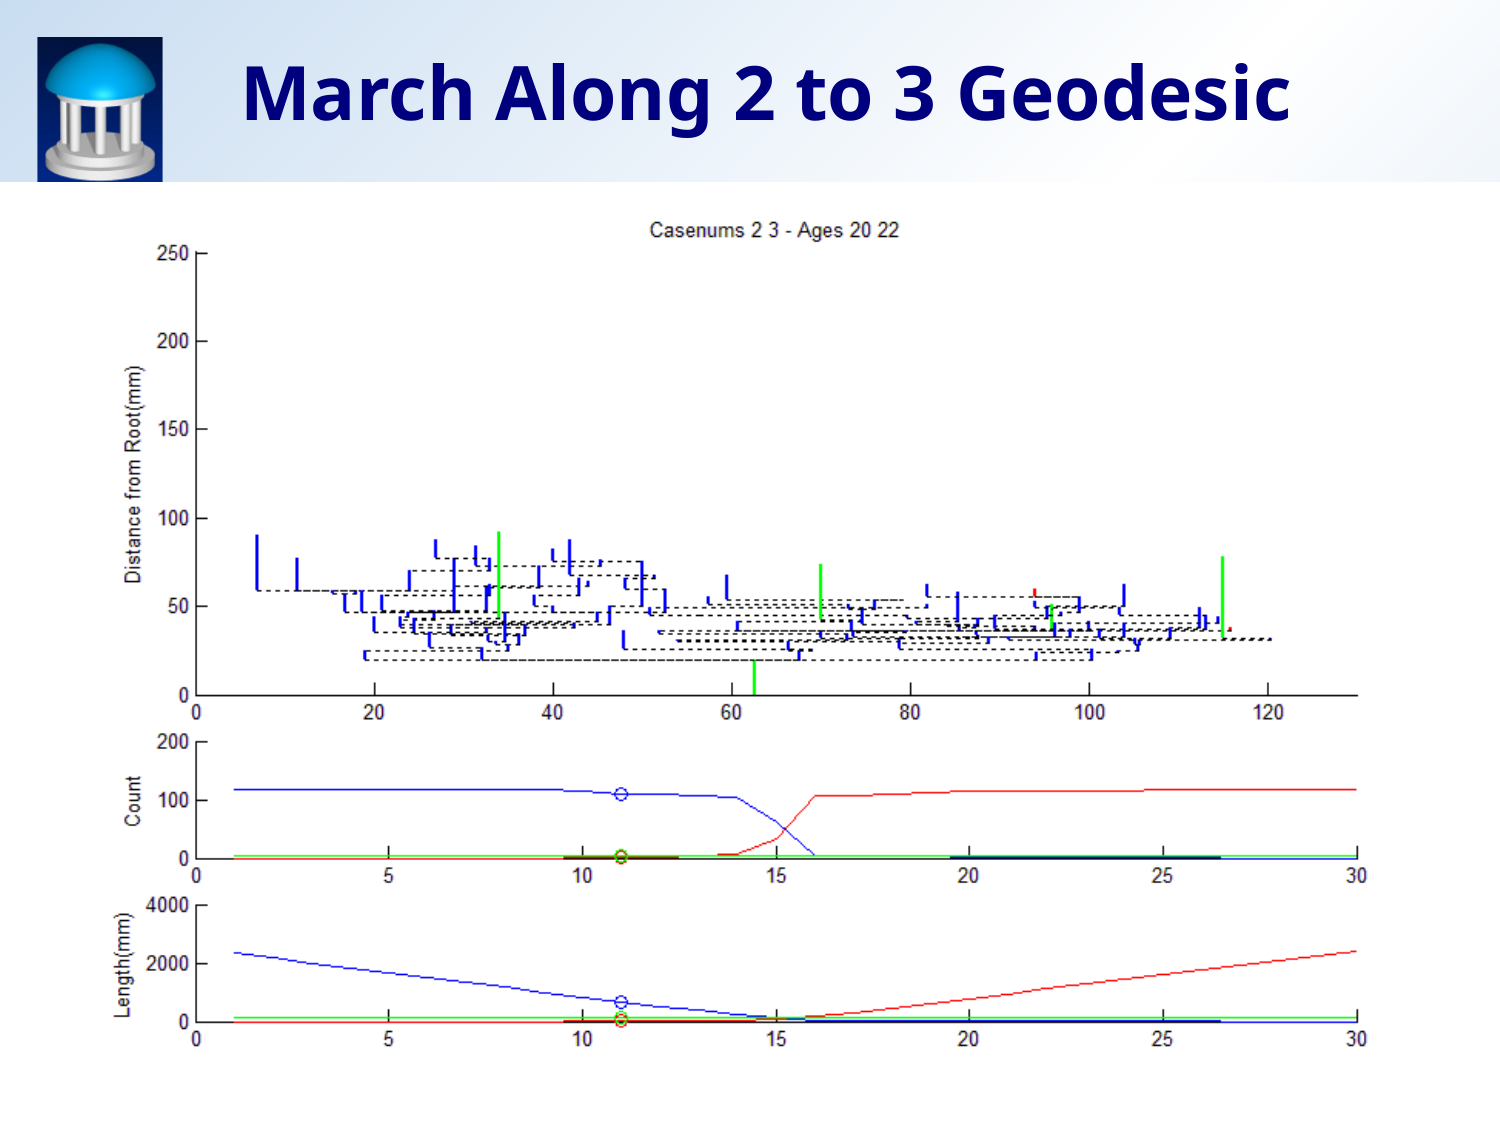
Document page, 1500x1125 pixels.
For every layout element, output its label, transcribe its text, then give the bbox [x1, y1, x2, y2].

title March Along 2 to 3 Geodesic [224, 24, 1438, 156]
picture [0, 182, 1500, 1125]
